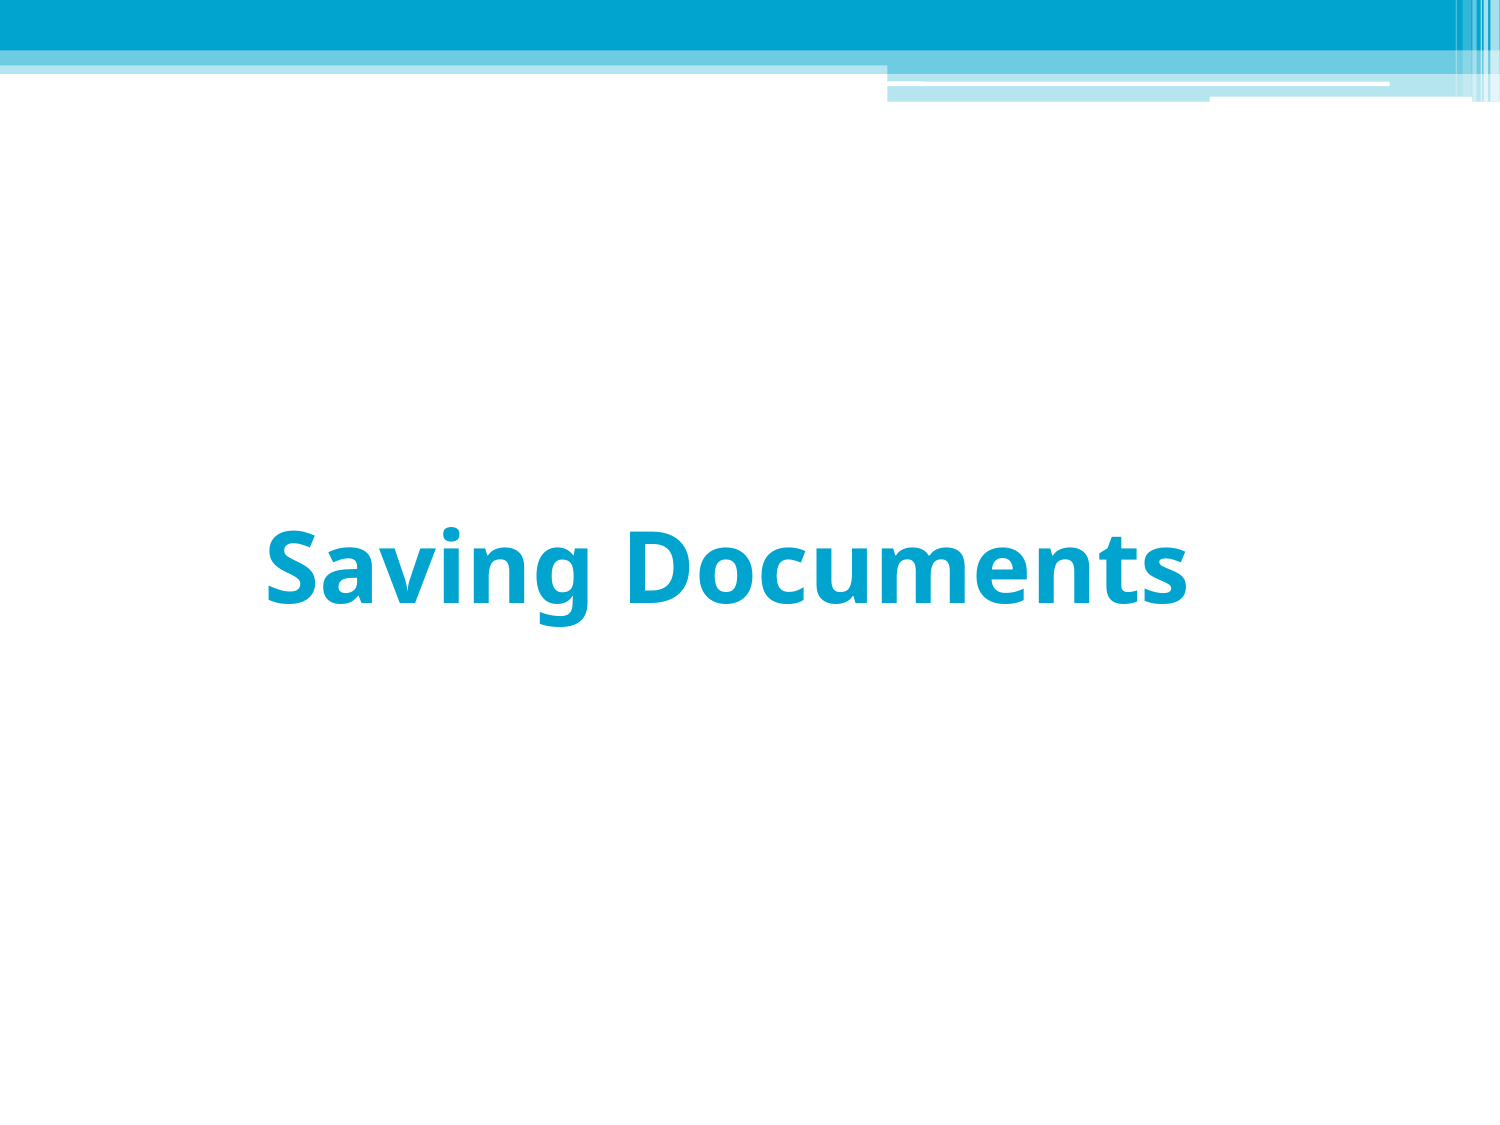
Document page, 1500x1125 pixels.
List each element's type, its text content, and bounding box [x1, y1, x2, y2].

title Saving Documents [181, 451, 1275, 675]
